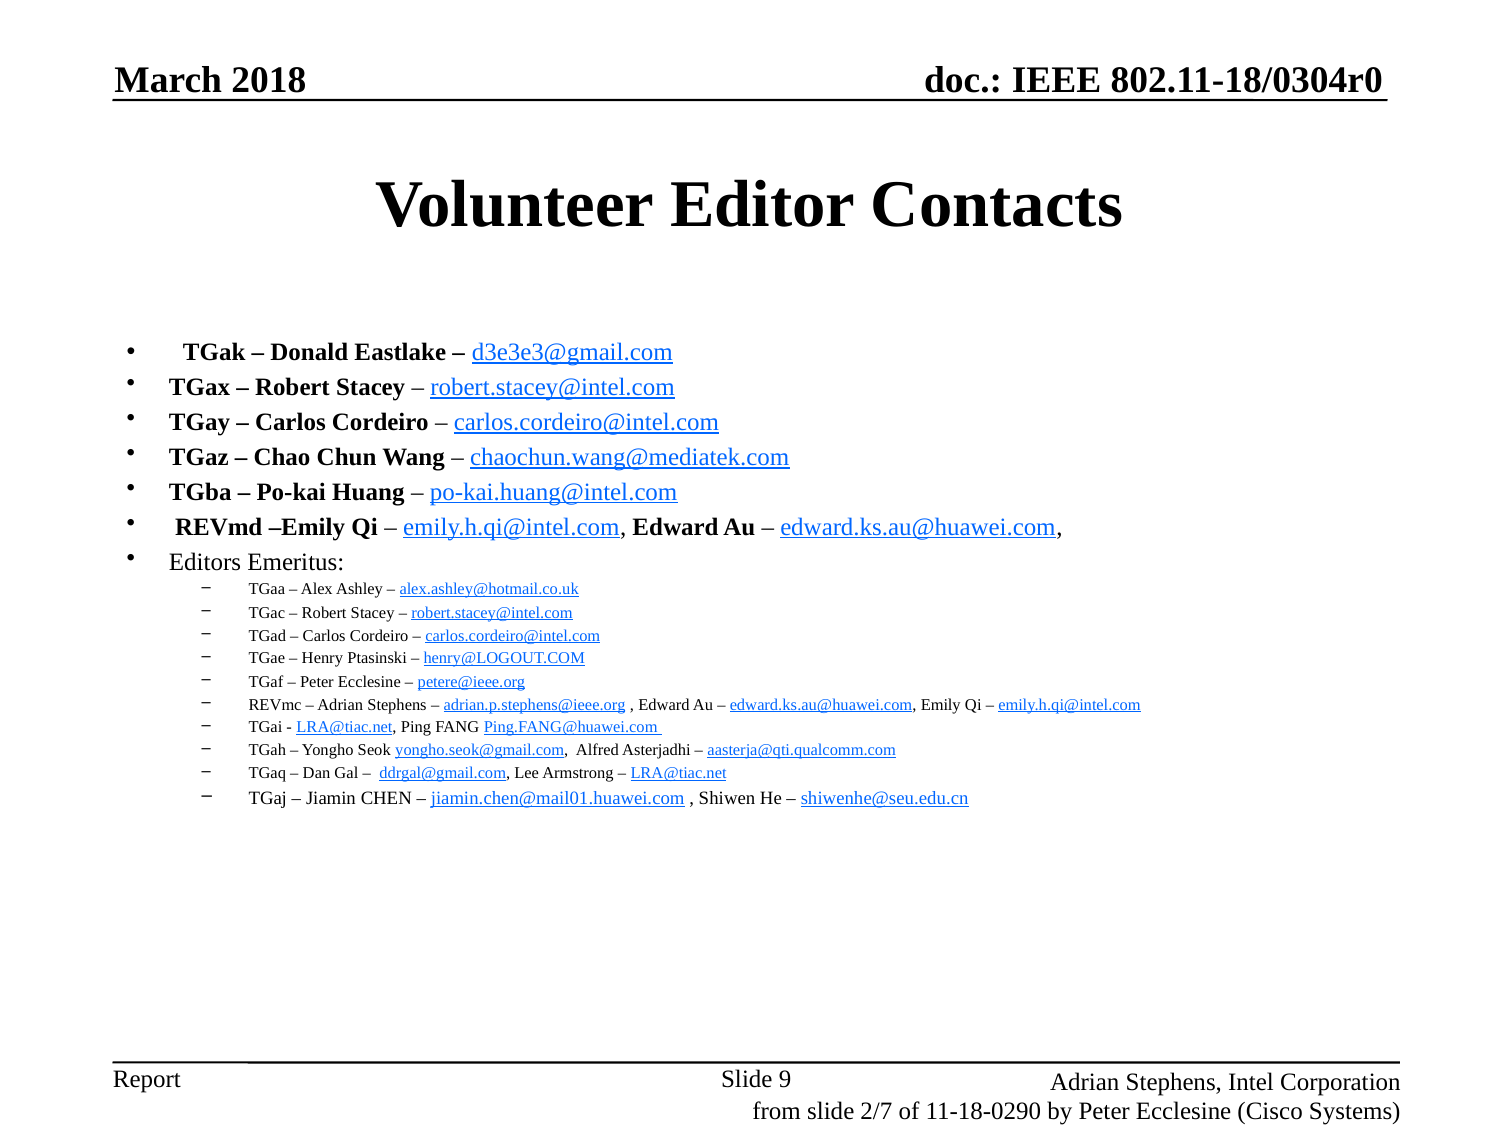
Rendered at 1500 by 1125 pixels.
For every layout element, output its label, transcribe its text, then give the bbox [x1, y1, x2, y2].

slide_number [114, 54, 374, 101]
footer Adrian Stephens, Intel Corporation [878, 1064, 1402, 1087]
text_box from slide 2/7 of 11-18-0290 by Peter Ecclesine (Cisco Systems) [343, 1087, 1417, 1125]
slide_number Slide 9 [711, 1061, 801, 1093]
title Volunteer Editor Contacts [112, 112, 1388, 288]
list TGak – Donald Eastlake – d3e3e3@gmail.com TGax – Robert Stacey – robert.stacey@intel.com TGay – Carlos Cordeiro – carlos.cordeiro@intel.com TGaz – Chao Chun Wang – chaochun.wang@mediatek.com TGba – Po-kai Huang – po-kai.huang@intel.com REVmd –Emily Qi – emily.h.qi@intel.com, Edward Au – edward.ks.au@huawei.com, Editors Emeritus: TGaa – Alex Ashley – alex.ashley@hotmail.co.uk TGac – Robert Stacey – robert.stacey@intel.com TGad – Carlos Cordeiro – carlos.cordeiro@intel.com TGae – Henry Ptasinski – henry@LOGOUT.COM TGaf – Peter Ecclesine – petere@ieee.org REVmc – Adrian Stephens – adrian.p.stephens@ieee.org , Edward Au – edward.ks.au@huawei.com, Emily Qi – emily.h.qi@intel.com TGai - LRA@tiac.net, Ping FANG Ping.FANG@huawei.com TGah – Yongho Seok yongho.seok@gmail.com, Alfred Asterjadhi – aasterja@qti.qualcomm.com TGaq – Dan Gal – ddrgal@gmail.com, Lee Armstrong – LRA@tiac.net TGaj – Jiamin CHEN – jiamin.chen@mail01.huawei.com , Shiwen He – shiwenhe@seu.edu.cn [111, 328, 1387, 900]
